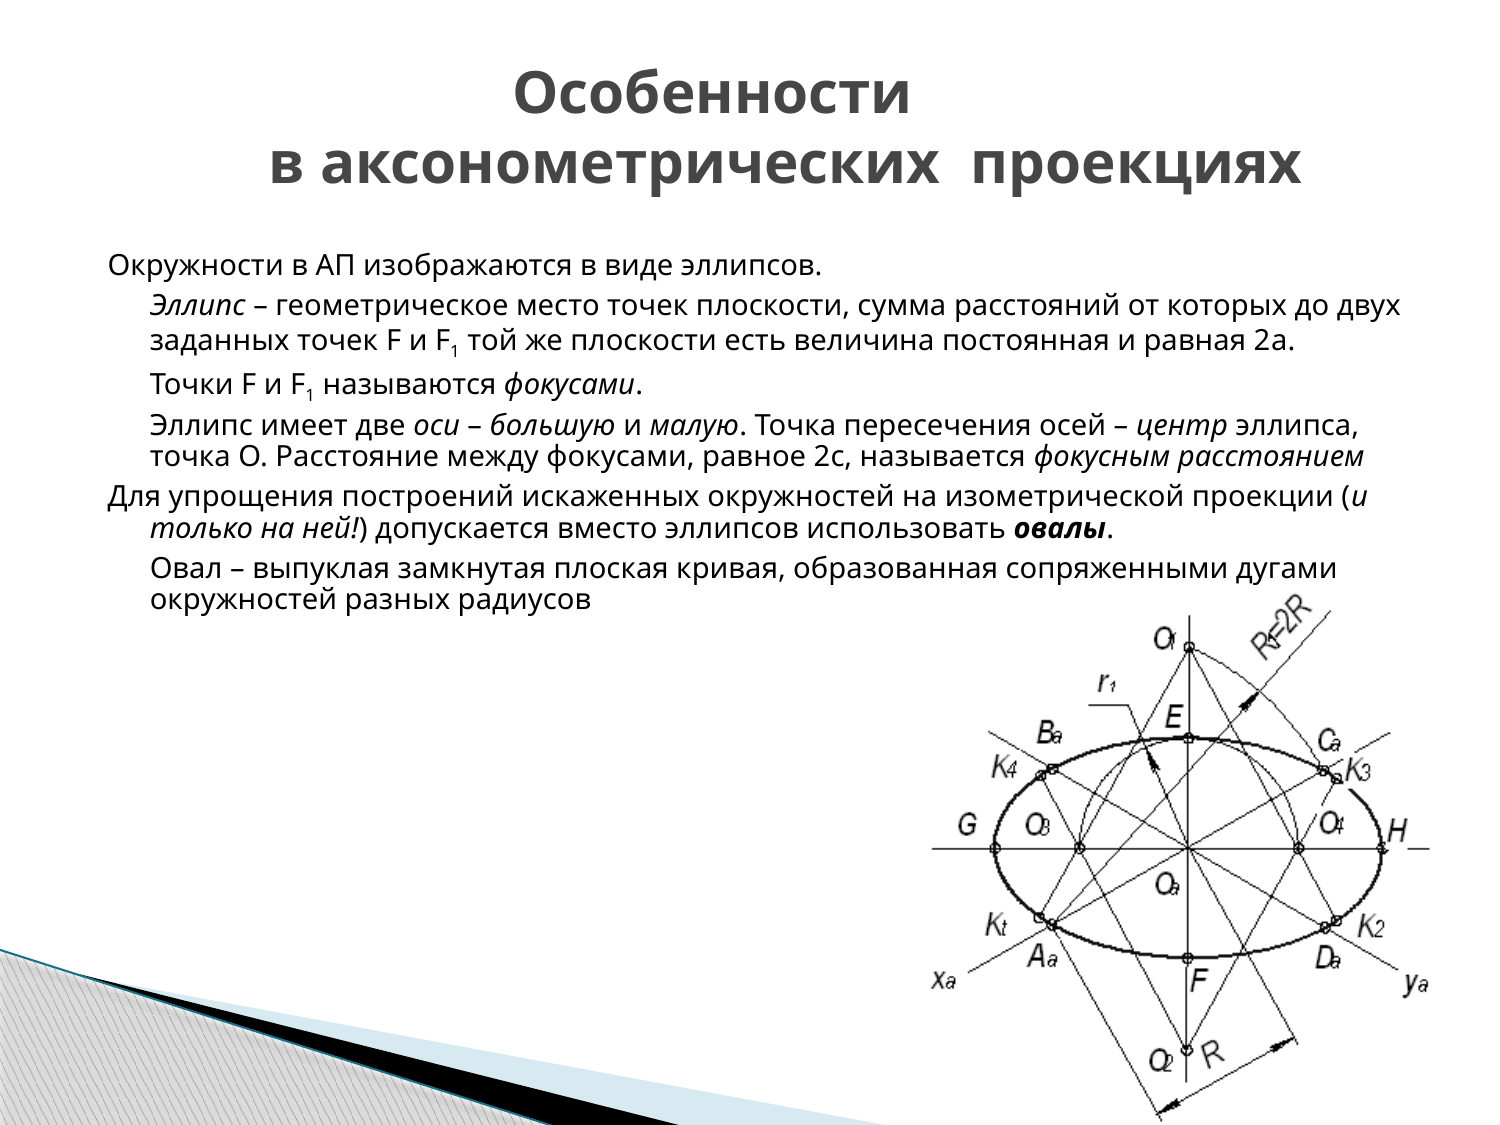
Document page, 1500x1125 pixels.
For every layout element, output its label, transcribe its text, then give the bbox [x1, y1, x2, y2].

picture [915, 588, 1436, 1125]
list Окружности в АП изображаются в виде эллипсов. Эллипс – геометрическое место точек плоскости, сумма расстояний от которых до двух заданных точек F и F1 той же плоскости есть величина постоянная и равная 2a. Точки F и F1 называются фокусами. Эллипс имеет две оси – большую и малую. Точка пересечения осей – центр эллипса, точка О. Расстояние между фокусами, равное 2с, называется фокусным расстоянием Для упрощения построений искаженных окружностей на изометрической проекции (и только на ней!) допускается вместо эллипсов использовать овалы. Овал – выпуклая замкнутая плоская кривая, образованная сопряженными дугами окружностей разных радиусов [75, 243, 1425, 986]
title Особенности в аксонометрических проекциях [253, 90, 1425, 161]
